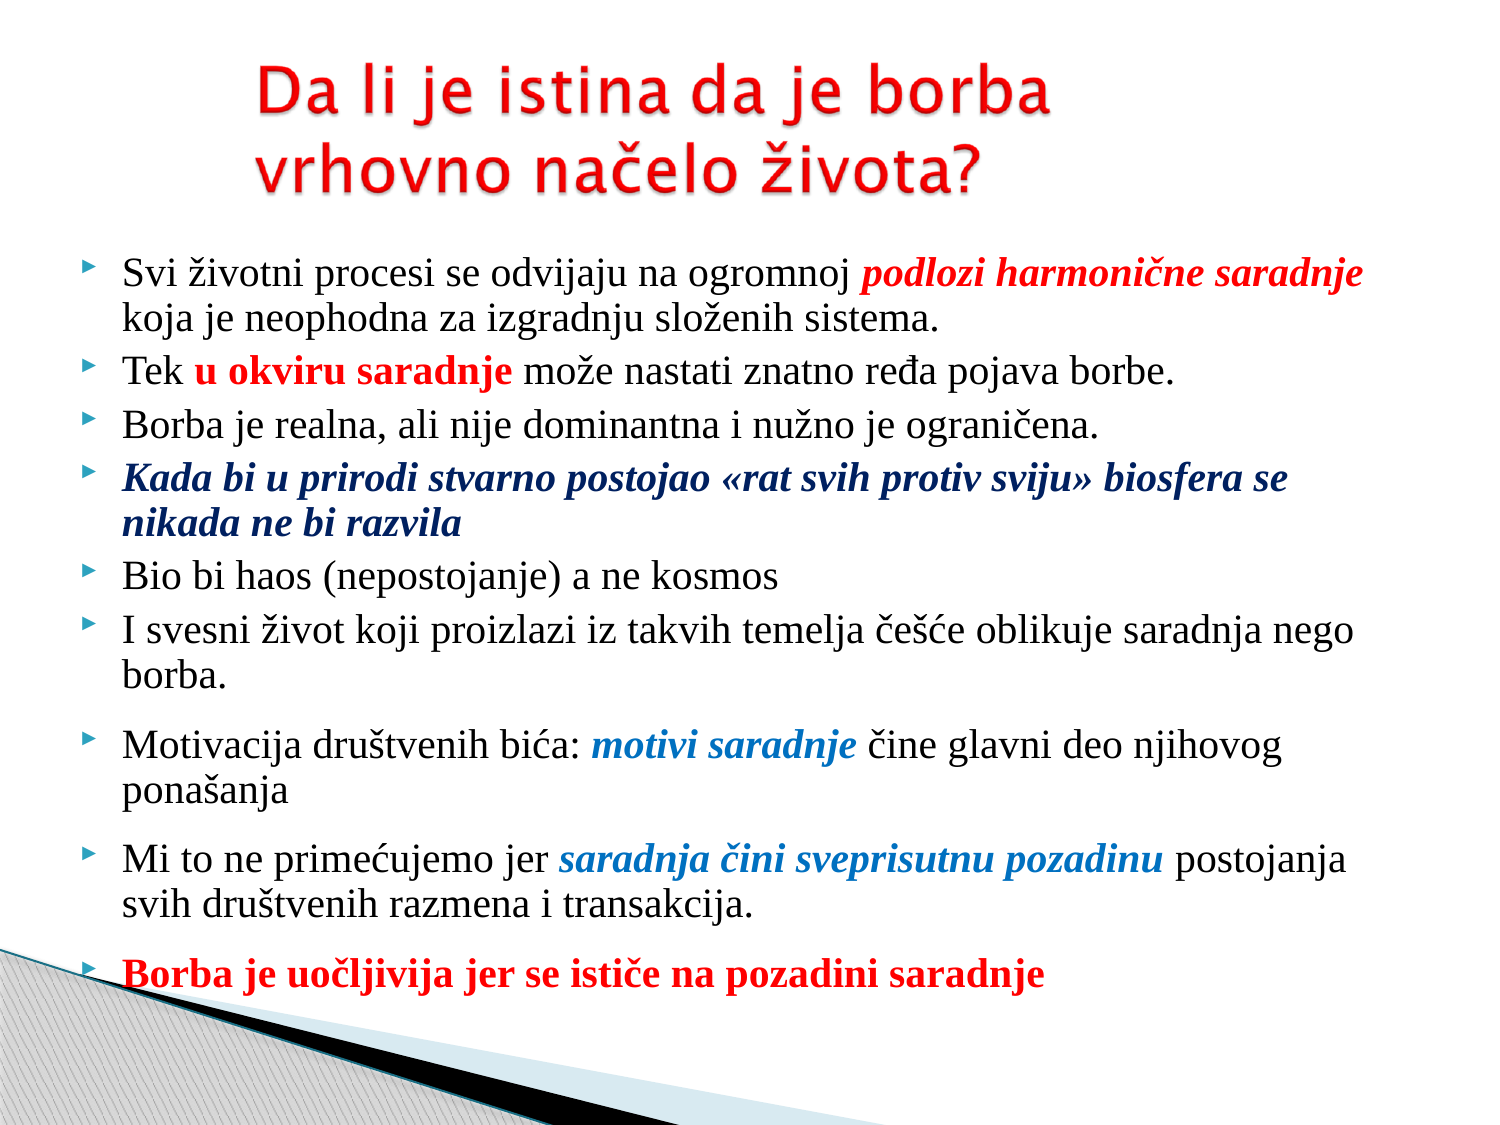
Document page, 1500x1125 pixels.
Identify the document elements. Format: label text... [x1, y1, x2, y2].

list Svi životni procesi se odvijaju na ogromnoj podlozi harmonične saradnje koja je neophodna za izgradnju složenih sistema. Tek u okviru saradnje može nastati znatno ređa pojava borbe. Borba je realna, ali nije dominantna i nužno je ograničena. Kada bi u prirodi stvarno postojao «rat svih protiv sviju» biosfera se nikada ne bi razvila Bio bi haos (nepostojanje) a ne kosmos I svesni život koji proizlazi iz takvih temelja češće oblikuje saradnja nego borba. Motivacija društvenih bića: motivi saradnje čine glavni deo njihovog ponašanja Mi to ne primećujemo jer saradnja čini sveprisutnu pozadinu postojanja svih društvenih razmena i transakcija. Borba je uočljivija jer se ističe na pozadini saradnje [46, 242, 1426, 986]
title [210, 34, 1278, 223]
